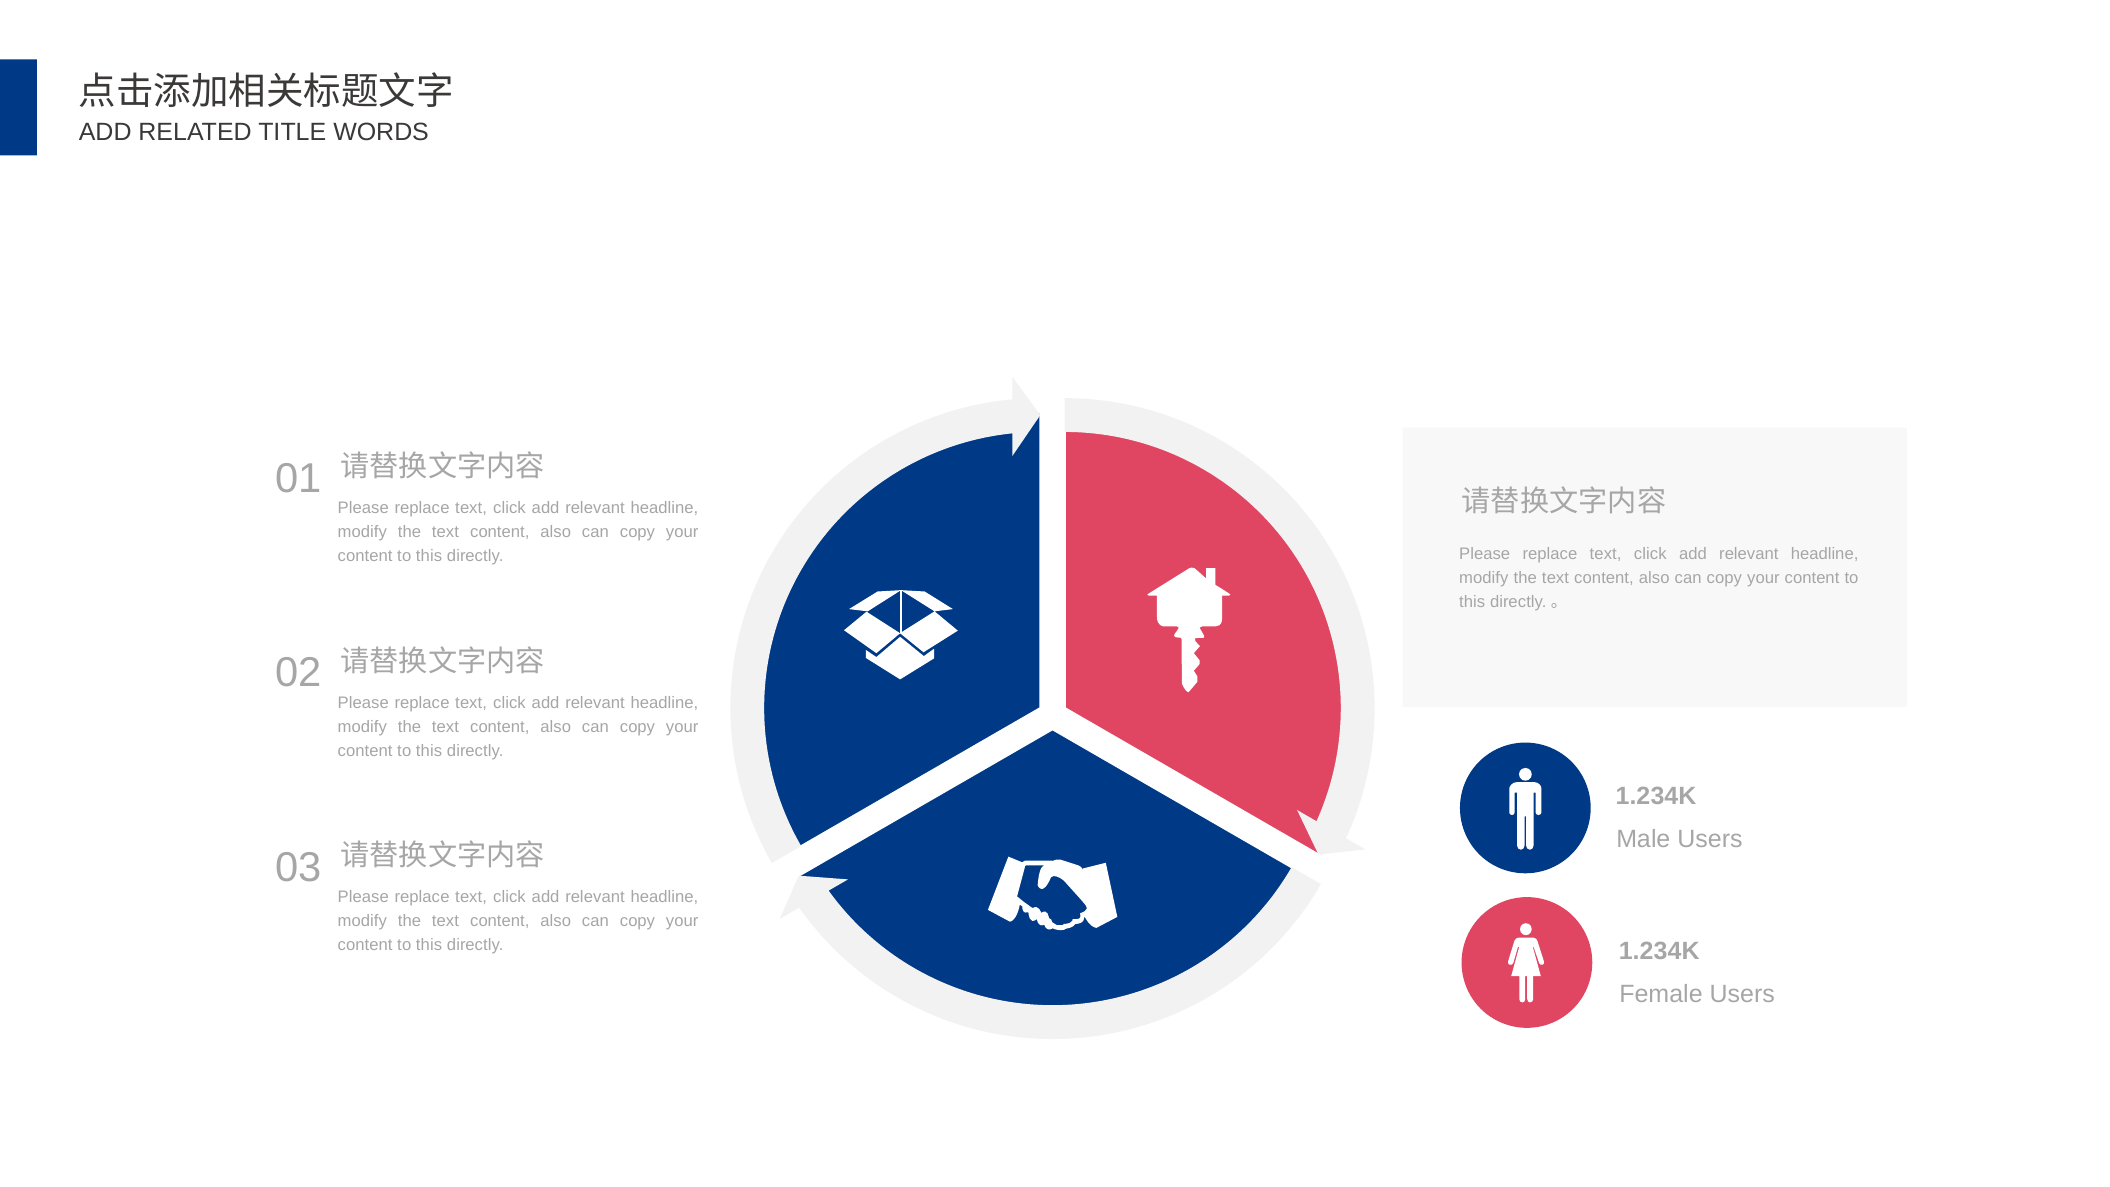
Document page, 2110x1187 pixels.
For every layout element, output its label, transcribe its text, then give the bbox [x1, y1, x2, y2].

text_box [322, 822, 707, 961]
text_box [707, 375, 1398, 1062]
text_box Male Users [1601, 809, 1758, 861]
text_box ADD RELATED TITLE WORDS [62, 107, 446, 154]
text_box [322, 627, 707, 766]
text_box 02 [260, 627, 322, 703]
text_box 1.234K [1600, 766, 1712, 817]
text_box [1459, 742, 1591, 874]
text_box 点击添加相关标题文字 [62, 59, 470, 121]
text_box 01 [260, 433, 322, 509]
text_box 1.234K [1603, 920, 1715, 972]
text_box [322, 433, 707, 572]
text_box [1402, 427, 1907, 707]
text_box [844, 590, 958, 680]
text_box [1461, 897, 1593, 1028]
text_box 03 [260, 822, 322, 897]
text_box Female Users [1604, 963, 1791, 1015]
